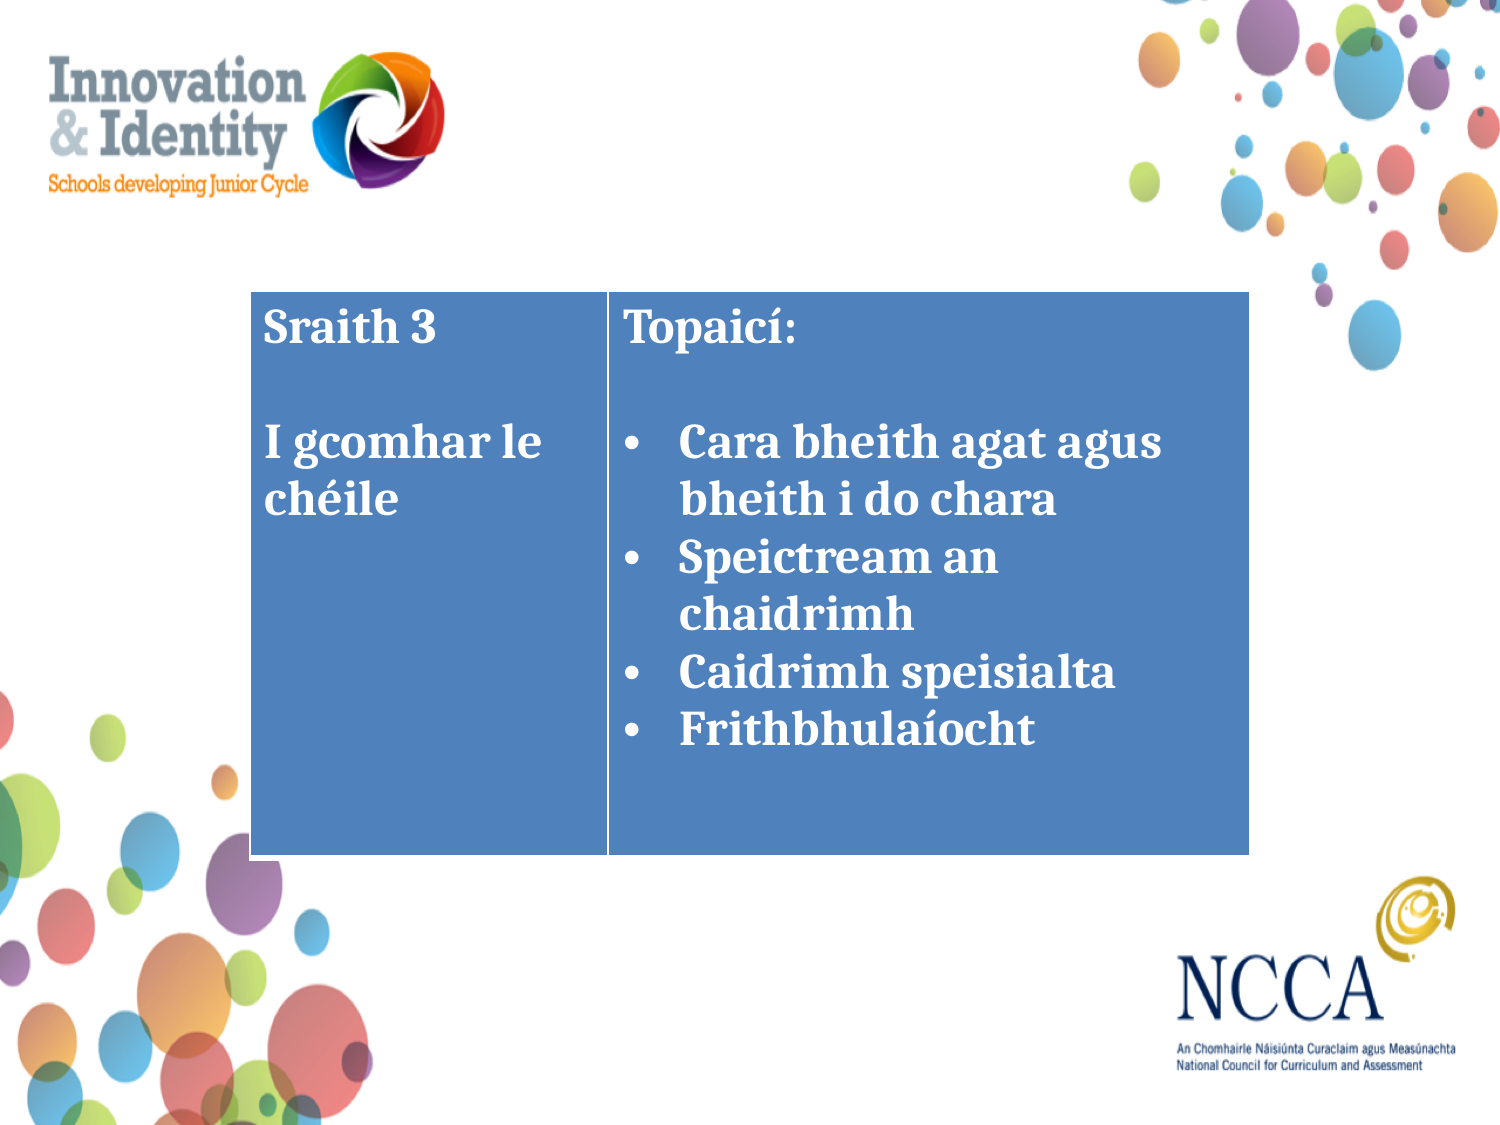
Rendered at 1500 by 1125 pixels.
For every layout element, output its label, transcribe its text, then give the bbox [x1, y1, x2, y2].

table_header Topaicí: Cara bheith agat agus bheith i do chara Speictream an chaidrimh Caidrimh speisialta Frithbhulaíocht [609, 292, 1249, 855]
table_header Sraith 3 I gcomhar le chéile [251, 292, 607, 855]
picture [0, 0, 1500, 1125]
